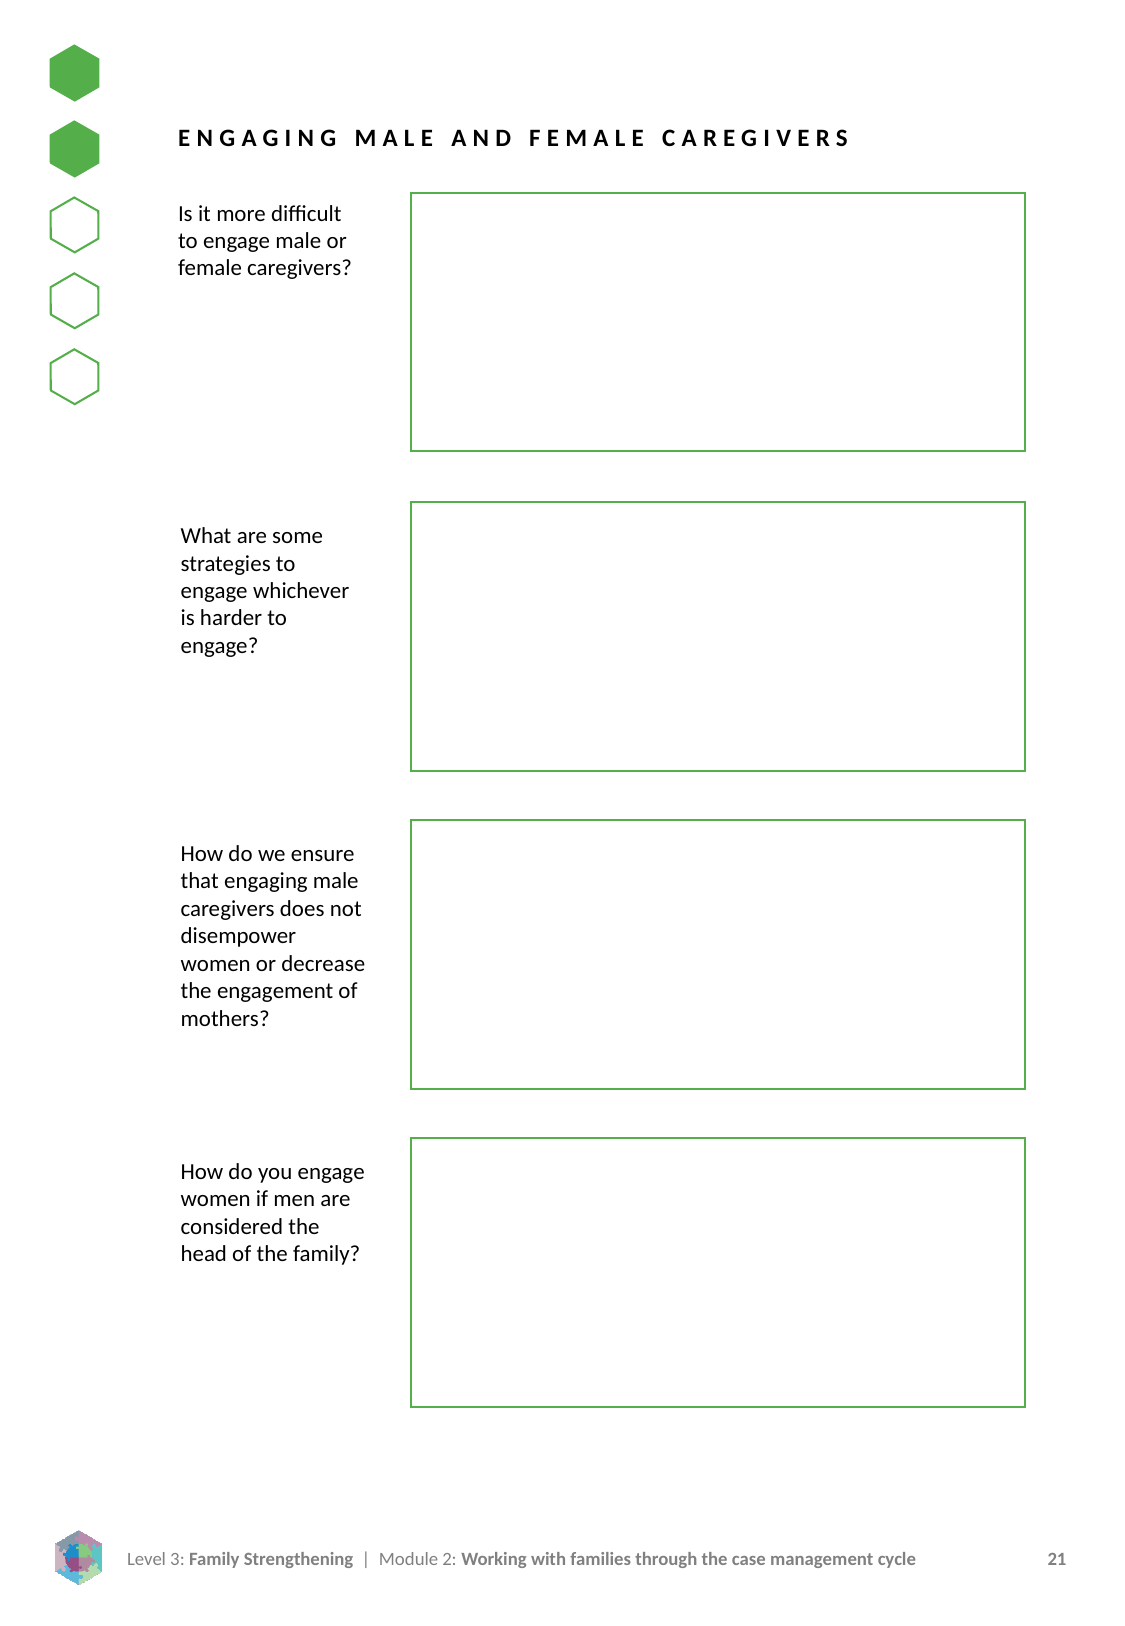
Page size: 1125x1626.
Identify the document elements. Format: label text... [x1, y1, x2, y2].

text_box Is it more difficult to engage male or female caregivers? [163, 183, 381, 296]
text_box [410, 819, 1026, 1090]
text_box [410, 501, 1026, 772]
text_box [49, 44, 100, 102]
text_box [410, 192, 1026, 452]
text_box [49, 120, 100, 178]
text_box [49, 196, 100, 254]
text_box [410, 1137, 1026, 1408]
text_box ENGAGING MALE AND FEMALE CAREGIVERS [163, 113, 1027, 159]
text_box What are some strategies to engage whichever is harder to engage? [165, 505, 381, 673]
text_box [49, 272, 100, 330]
text_box How do we ensure that engaging male caregivers does not disempower women or decrease the engagement of mothers? [165, 823, 381, 1046]
text_box How do you engage women if men are considered the head of the family? [165, 1141, 381, 1281]
text_box [49, 348, 100, 406]
picture [55, 1530, 102, 1585]
